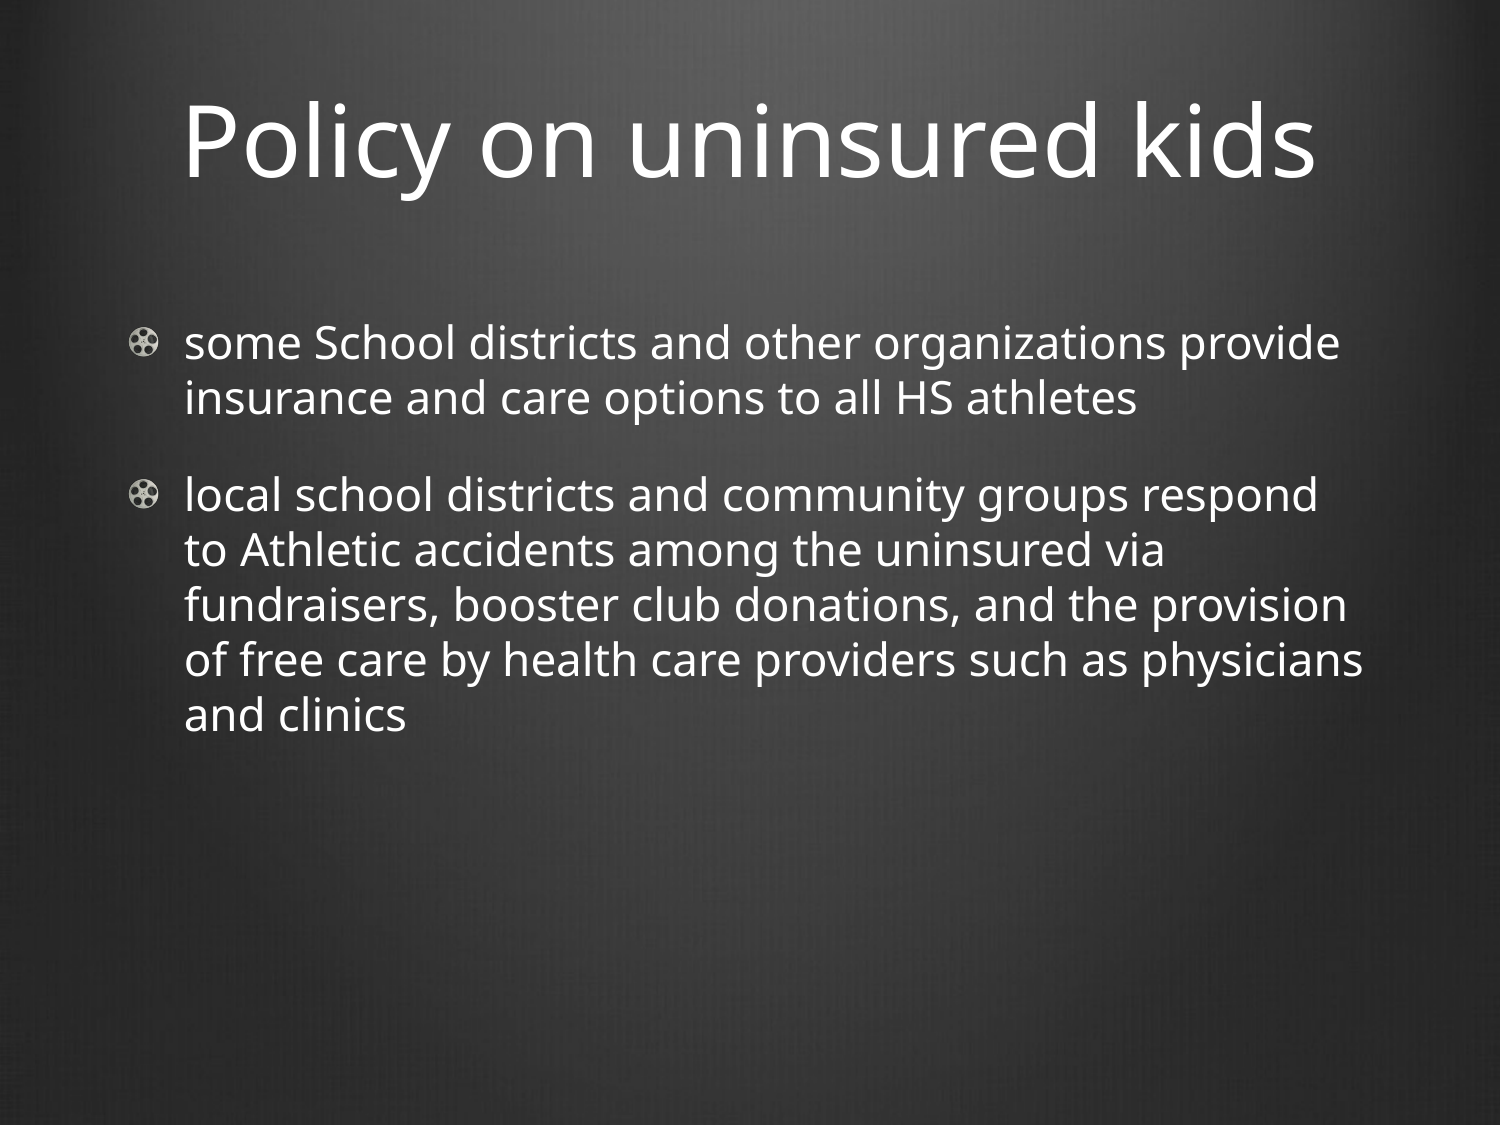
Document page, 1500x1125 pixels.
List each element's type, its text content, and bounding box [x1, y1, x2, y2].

picture [127, 325, 160, 358]
title Policy on uninsured kids [112, 19, 1388, 255]
list some School districts and other organizations provide insurance and care options to all HS athletes local school districts and community groups respond to Athletic accidents among the uninsured via fundraisers, booster club donations, and the provision of free care by health care providers such as physicians and clinics [112, 306, 1388, 1005]
picture [127, 477, 160, 510]
